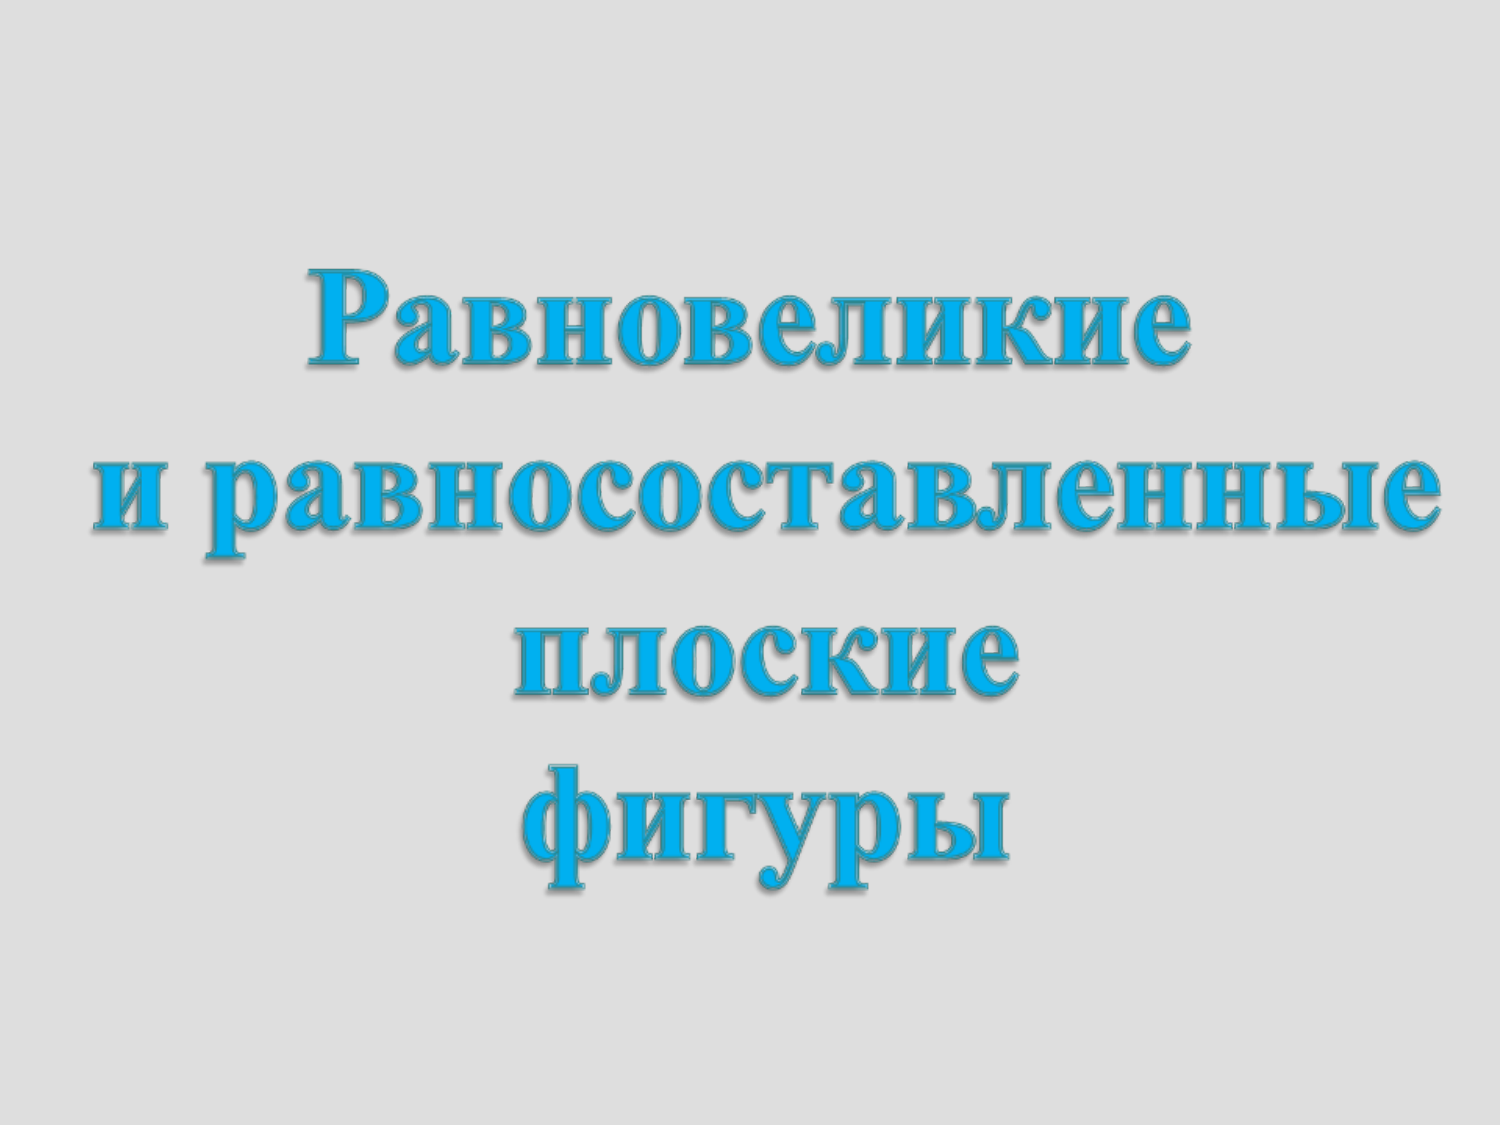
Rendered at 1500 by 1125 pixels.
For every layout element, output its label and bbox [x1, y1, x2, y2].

picture [0, 186, 1500, 906]
